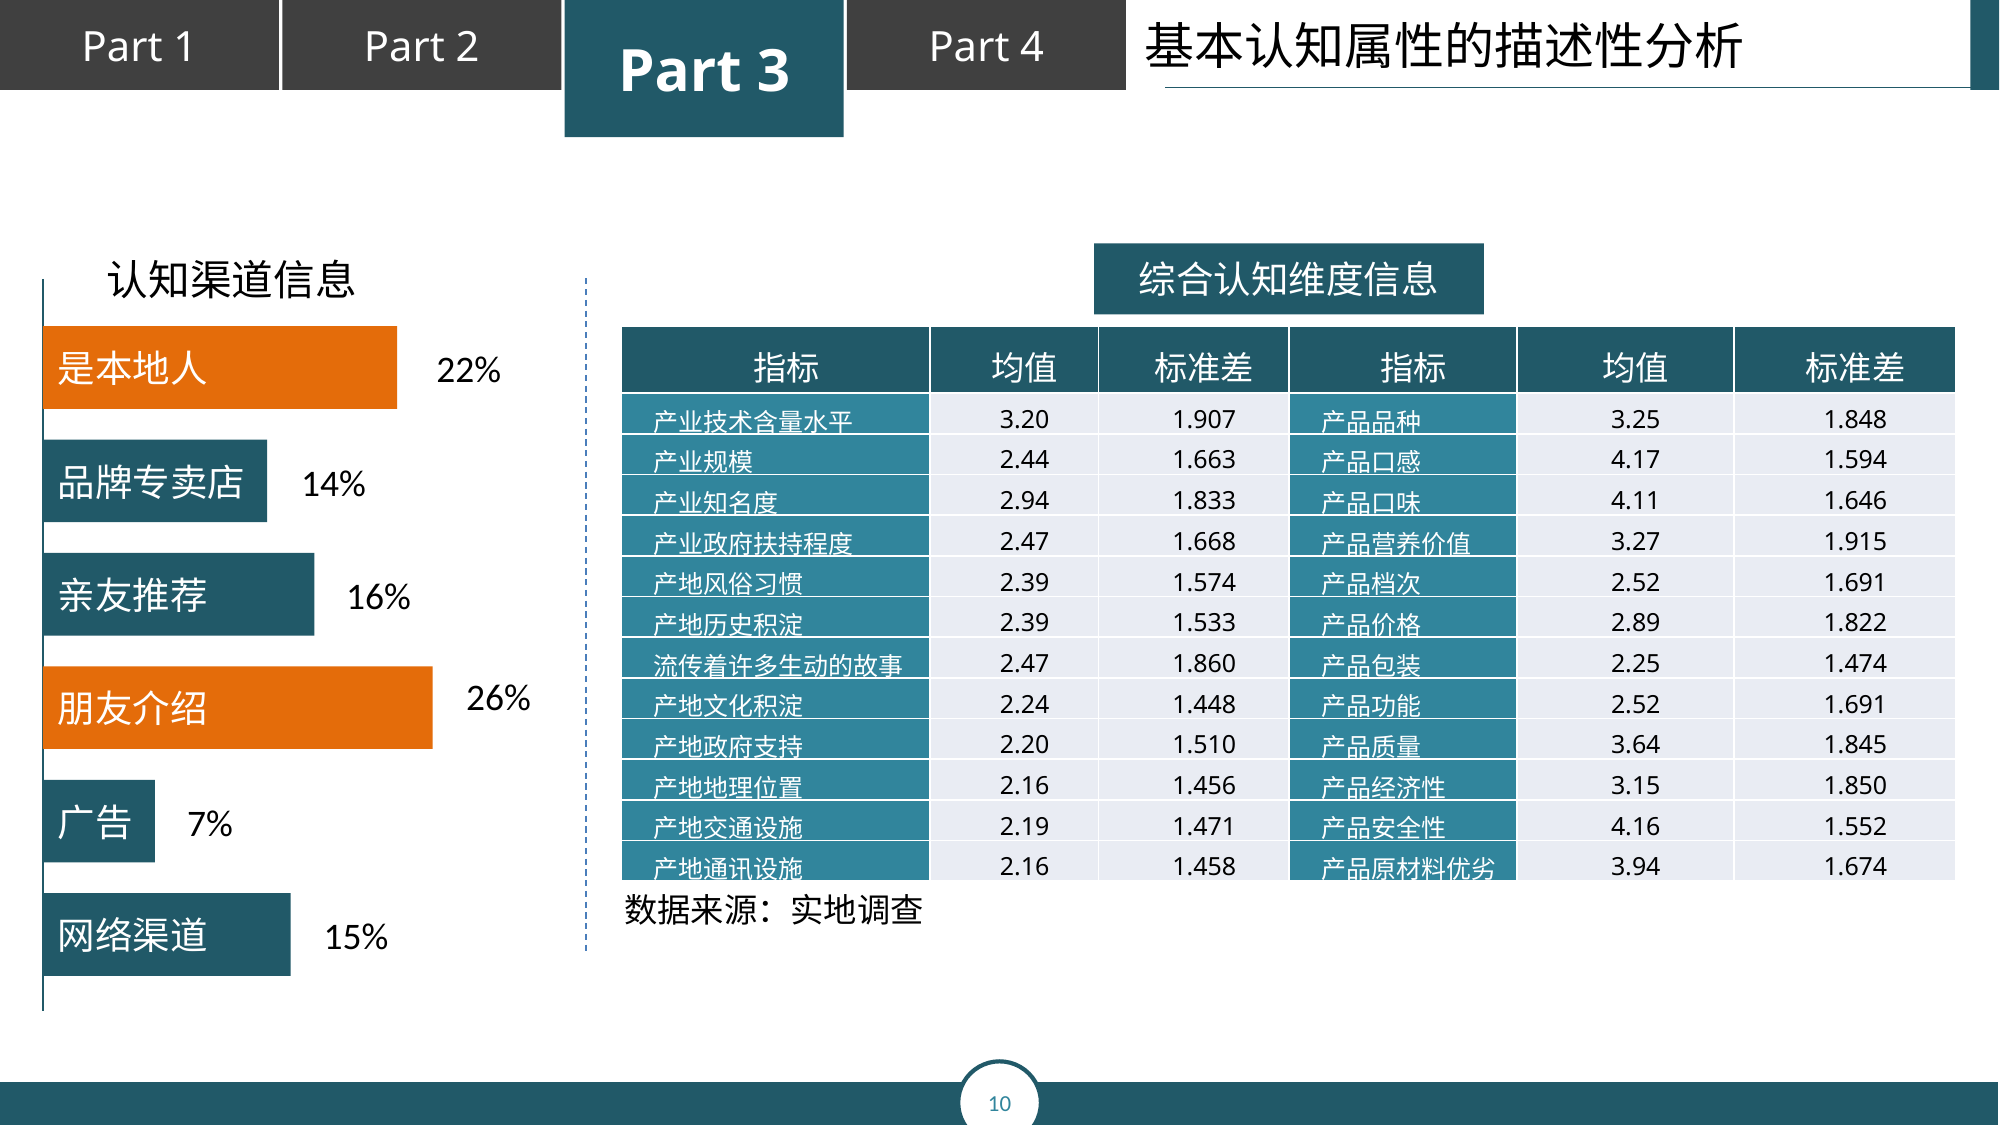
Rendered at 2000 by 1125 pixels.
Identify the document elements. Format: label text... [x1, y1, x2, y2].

table_cell 1.471 [1099, 801, 1288, 840]
table_cell 3.25 [1518, 394, 1733, 433]
table_cell 1.691 [1735, 557, 1955, 596]
table_cell 1.845 [1735, 719, 1955, 758]
table_cell 1.663 [1099, 435, 1288, 474]
table_cell 3.15 [1518, 760, 1733, 799]
table_cell 3.20 [931, 394, 1098, 433]
table_cell 1.915 [1735, 516, 1955, 555]
table_cell 1.510 [1099, 719, 1288, 758]
table_cell 1.552 [1735, 801, 1955, 840]
table_cell 产业规模 [622, 435, 929, 474]
table_cell 产品经济性 [1290, 760, 1516, 799]
table_cell 1.848 [1735, 394, 1955, 433]
table_header 指标 [1290, 327, 1516, 392]
table_cell 2.47 [931, 638, 1098, 677]
table_cell 1.594 [1735, 435, 1955, 474]
table_header 指标 [622, 327, 929, 392]
table_cell 1.822 [1735, 597, 1955, 636]
table_cell 产地历史积淀 [622, 597, 929, 636]
table_cell 4.17 [1518, 435, 1733, 474]
table_cell 2.94 [931, 475, 1098, 514]
text_box 基本认知属性的描述性分析 [1129, 7, 1957, 82]
table_cell 2.19 [931, 801, 1098, 840]
table_cell 1.456 [1099, 760, 1288, 799]
table_cell 2.16 [931, 841, 1098, 880]
table_cell 4.16 [1518, 801, 1733, 840]
table_cell 2.39 [931, 557, 1098, 596]
table_header 标准差 [1099, 327, 1288, 392]
table_cell 产品档次 [1290, 557, 1516, 596]
table_header 均值 [931, 327, 1098, 392]
table_cell 2.25 [1518, 638, 1733, 677]
text_box 综合认知维度信息 [1092, 241, 1486, 316]
table_cell 产地地理位置 [622, 760, 929, 799]
table_cell 2.89 [1518, 597, 1733, 636]
table_cell 产品价格 [1290, 597, 1516, 636]
table_cell 3.27 [1518, 516, 1733, 555]
table_cell 2.47 [931, 516, 1098, 555]
table_cell 产品原材料优劣 [1290, 841, 1516, 880]
table_cell 产业技术含量水平 [622, 394, 929, 433]
table_cell 产品包装 [1290, 638, 1516, 677]
table_cell 产品品种 [1290, 394, 1516, 433]
table_cell 产品功能 [1290, 679, 1516, 718]
table_cell 1.458 [1099, 841, 1288, 880]
table_cell 2.24 [931, 679, 1098, 718]
table_header 标准差 [1735, 327, 1955, 392]
table_header 均值 [1518, 327, 1733, 392]
table_cell 产地文化积淀 [622, 679, 929, 718]
table_cell 2.44 [931, 435, 1098, 474]
table_cell 产地通讯设施 [622, 841, 929, 880]
table_cell 产品质量 [1290, 719, 1516, 758]
table_cell 1.646 [1735, 475, 1955, 514]
table_cell 2.52 [1518, 679, 1733, 718]
table_cell 1.533 [1099, 597, 1288, 636]
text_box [42, 245, 551, 1012]
table_cell 2.20 [931, 719, 1098, 758]
table_cell 1.691 [1735, 679, 1955, 718]
table_cell 产品安全性 [1290, 801, 1516, 840]
table_cell 产地风俗习惯 [622, 557, 929, 596]
table_cell 1.850 [1735, 760, 1955, 799]
text_box 数据来源：实地调查 [609, 881, 1000, 937]
table_cell 产业知名度 [622, 475, 929, 514]
table_cell 1.833 [1099, 475, 1288, 514]
table_cell 3.64 [1518, 719, 1733, 758]
table_cell 产品口味 [1290, 475, 1516, 514]
table_cell 1.448 [1099, 679, 1288, 718]
table_cell 产品营养价值 [1290, 516, 1516, 555]
table_cell 1.474 [1735, 638, 1955, 677]
table_cell 3.94 [1518, 841, 1733, 880]
table_cell 产品口感 [1290, 435, 1516, 474]
table_cell 流传着许多生动的故事 [622, 638, 929, 677]
table_cell 1.574 [1099, 557, 1288, 596]
table_cell 2.39 [931, 597, 1098, 636]
table_cell 1.907 [1099, 394, 1288, 433]
table_cell 产地交通设施 [622, 801, 929, 840]
table_cell 1.668 [1099, 516, 1288, 555]
table_cell 产地政府支持 [622, 719, 929, 758]
table_cell 2.52 [1518, 557, 1733, 596]
table_cell 1.674 [1735, 841, 1955, 880]
table_cell 1.860 [1099, 638, 1288, 677]
table_cell 2.16 [931, 760, 1098, 799]
table_cell 产业政府扶持程度 [622, 516, 929, 555]
table_cell 4.11 [1518, 475, 1733, 514]
